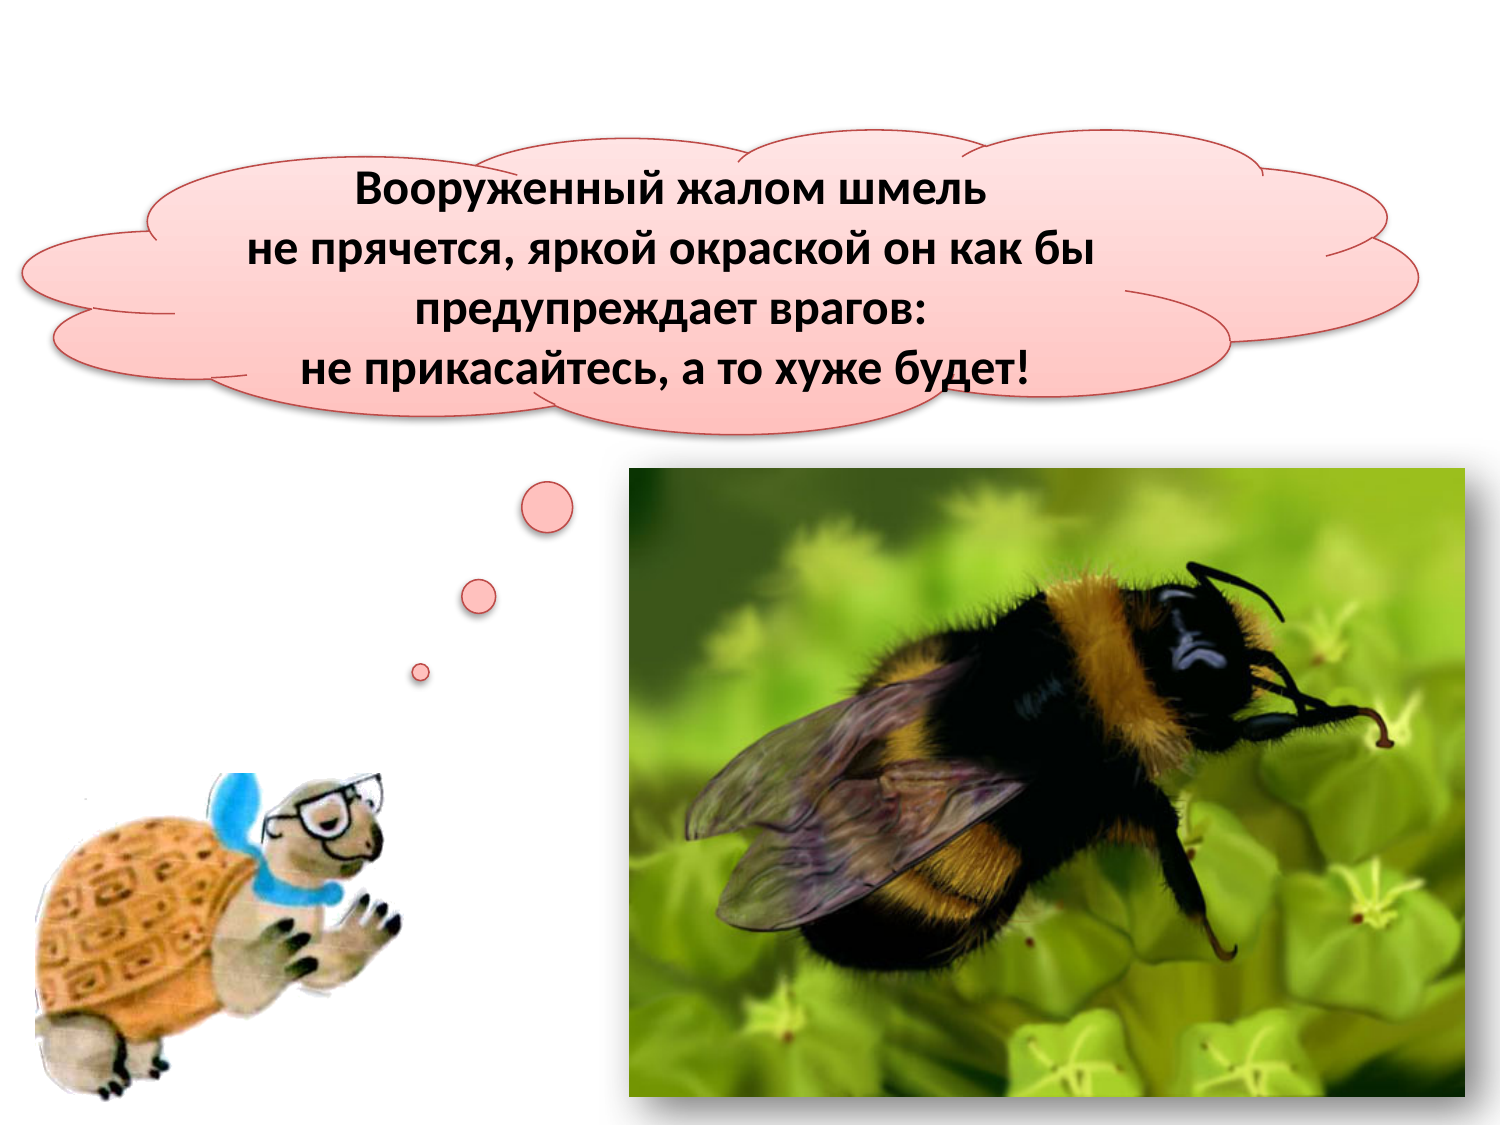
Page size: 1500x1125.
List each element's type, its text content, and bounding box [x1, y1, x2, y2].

text_box Вооруженный жалом шмель не прячется, яркой окраской он как бы предупреждает врагов: не прикасайтесь, а то хуже будет! [21, 129, 1420, 436]
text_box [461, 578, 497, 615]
picture [629, 468, 1466, 1097]
text_box Вооруженный жалом шмель не прячется, яркой окраской он как бы предупреждает врагов: не прикасайтесь, а то хуже будет! [521, 481, 574, 534]
picture [34, 773, 411, 1110]
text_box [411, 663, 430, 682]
